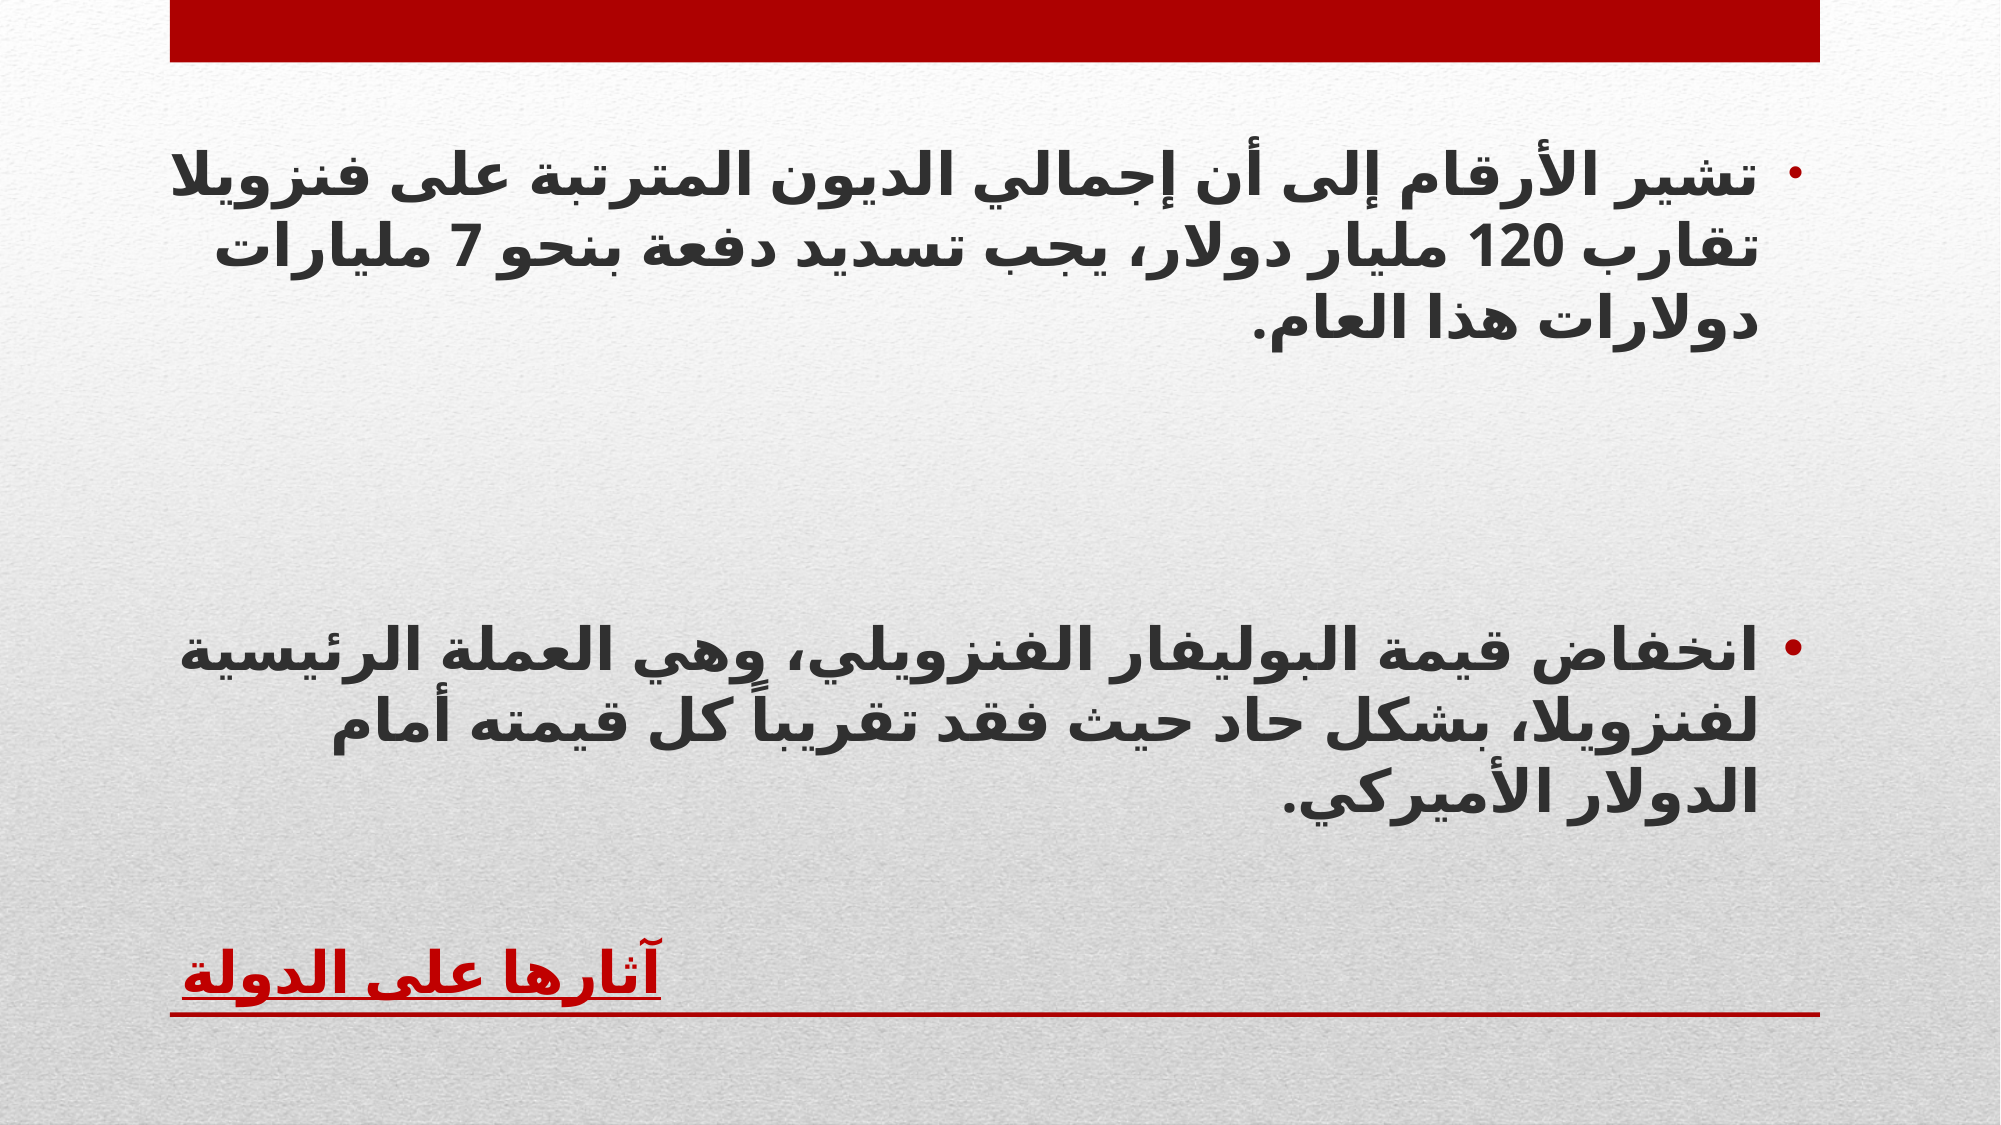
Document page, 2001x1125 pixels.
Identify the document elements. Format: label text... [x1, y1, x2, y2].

title آثارها على الدولة [166, 833, 1650, 1013]
list تشير الأرقام إلى أن إجمالي الديون المترتبة على فنزويلا تقارب 120 مليار دولار، يجب تسديد دفعة بنحو 7 مليارات دولارات هذا العام. انخفاض قيمة البوليفار الفنزويلي، وهي العملة الرئيسية لفنزويلا، بشكل حاد حيث فقد تقريباً كل قيمته أمام الدولار الأميركي. [109, 128, 1817, 833]
